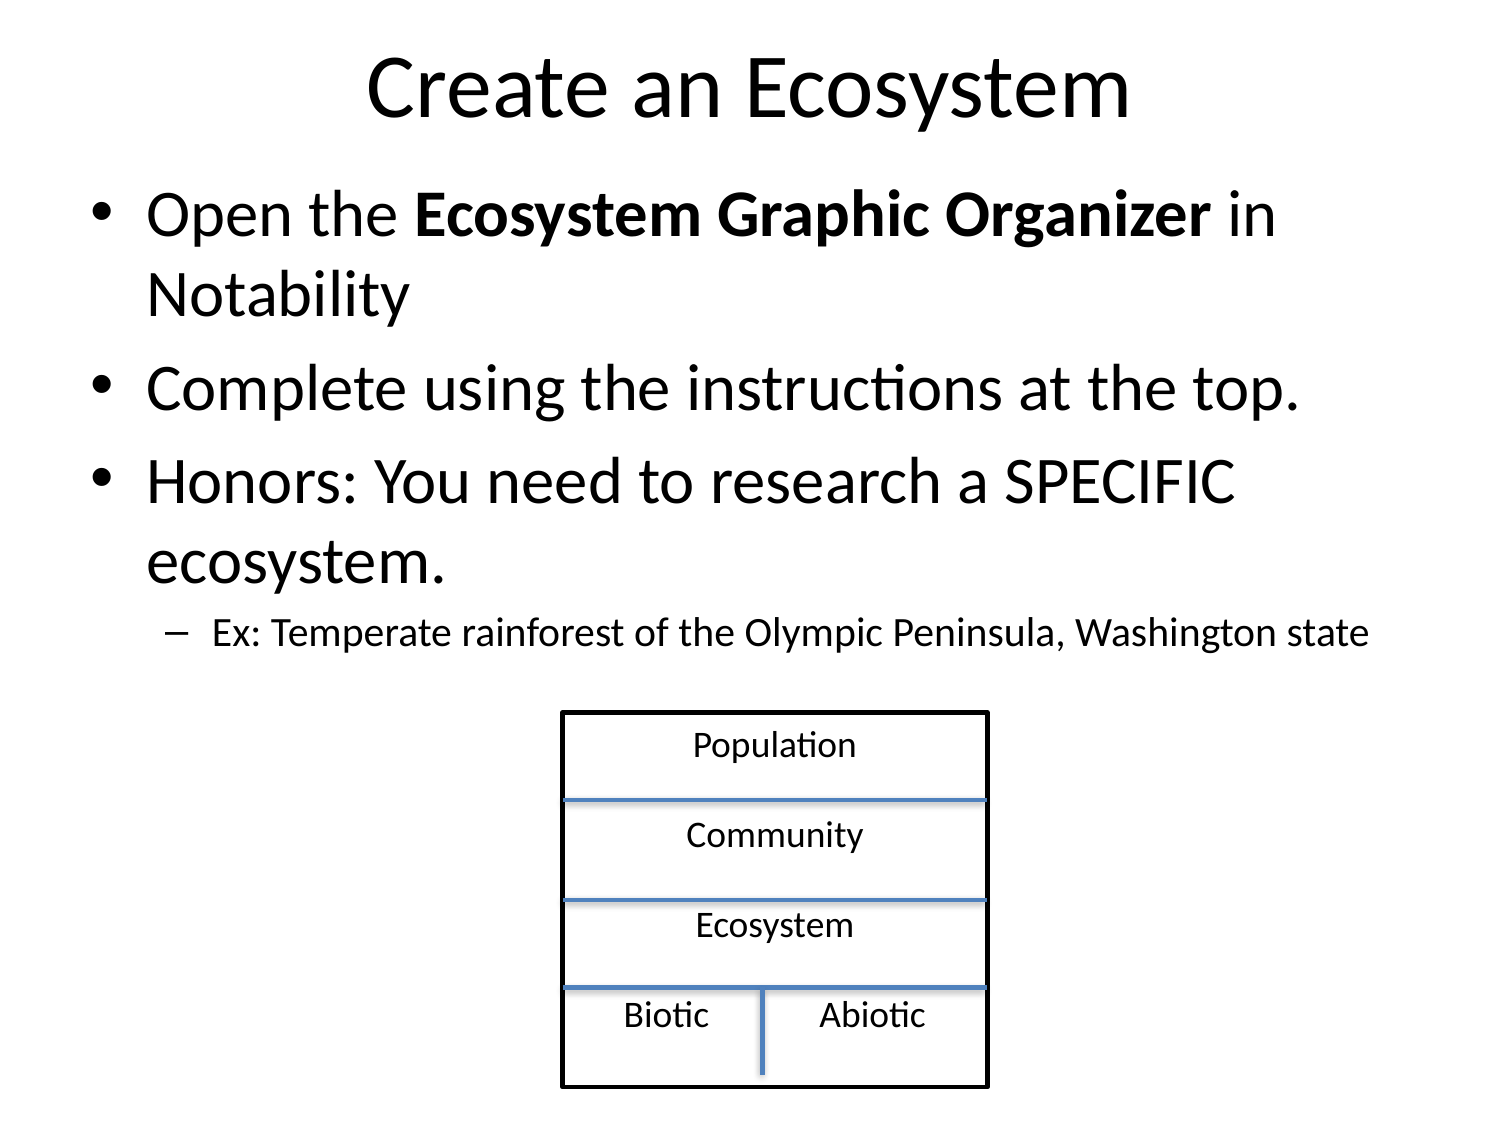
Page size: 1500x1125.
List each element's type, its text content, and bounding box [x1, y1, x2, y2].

list Open the Ecosystem Graphic Organizer in Notability Complete using the instructions at the top. Honors: You need to research a SPECIFIC ecosystem. Ex: Temperate rainforest of the Olympic Peninsula, Washington state [74, 162, 1426, 956]
text_box Population Community Ecosystem Biotic Abiotic [560, 710, 990, 800]
title Create an Ecosystem [74, 0, 1426, 162]
text_box Population Community Ecosystem Biotic Abiotic [560, 806, 990, 900]
text_box Population Community Ecosystem Biotic Abiotic [560, 906, 990, 988]
text_box Population Community Ecosystem Biotic Abiotic [560, 994, 990, 1089]
